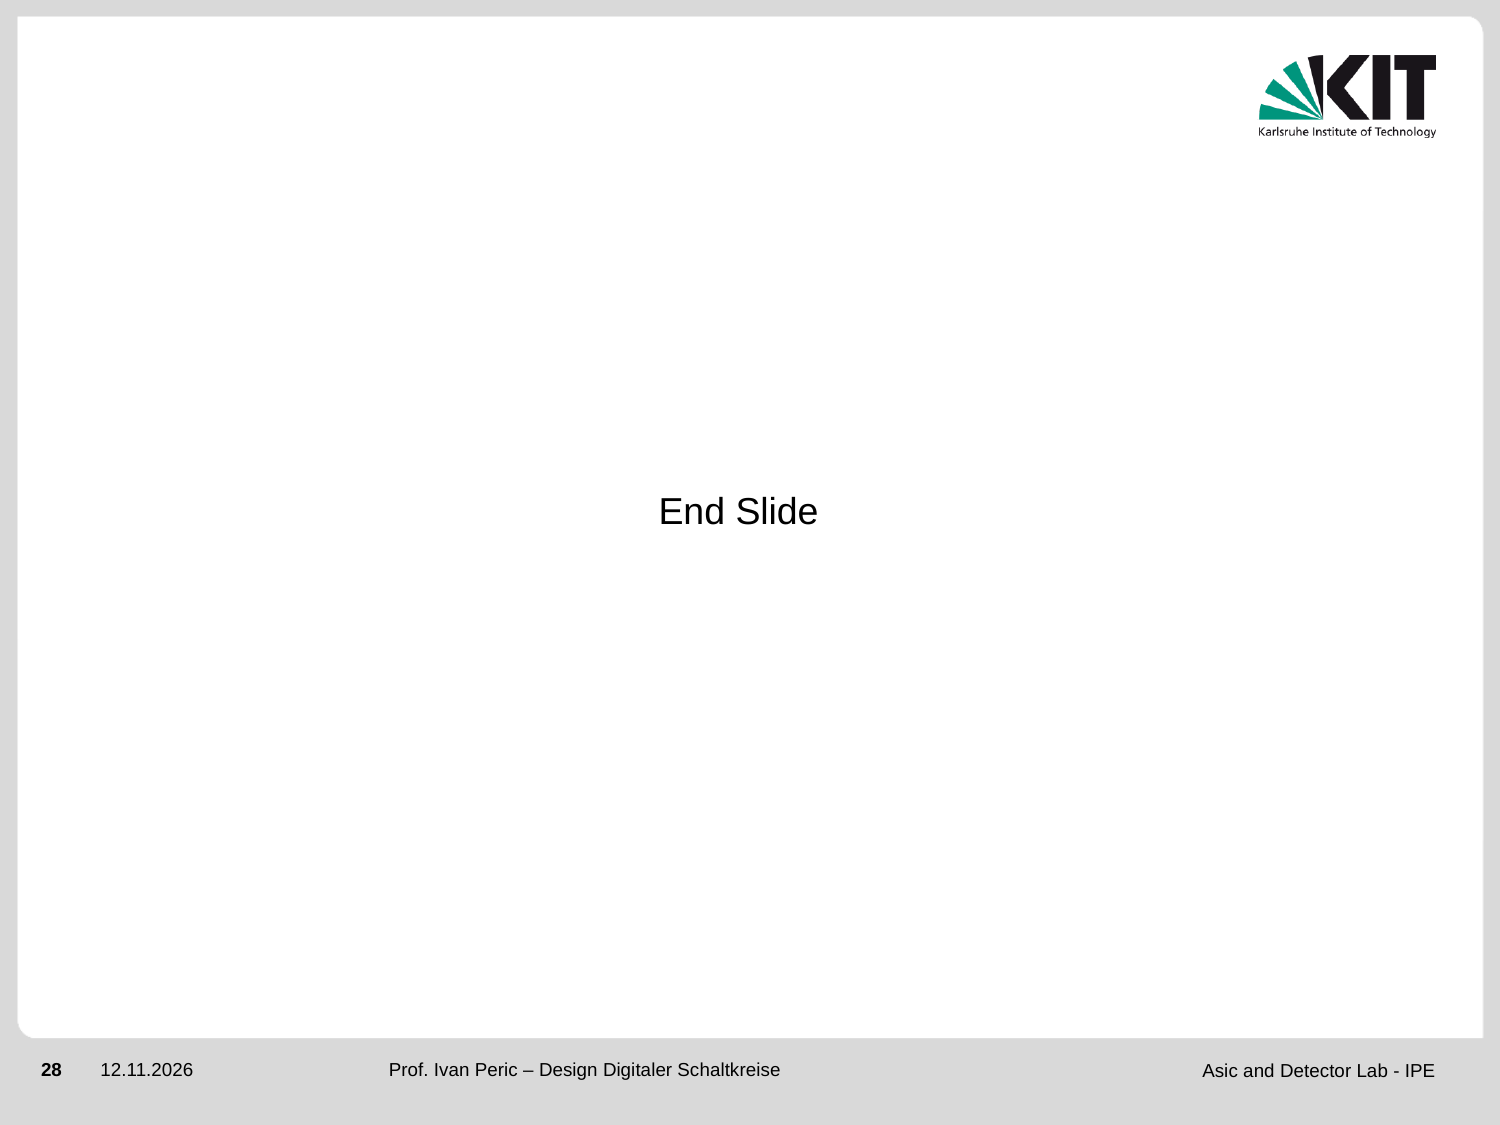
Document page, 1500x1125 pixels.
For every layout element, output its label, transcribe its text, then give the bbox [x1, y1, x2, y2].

picture [0, 0, 1500, 1125]
text_box End Slide [643, 479, 1117, 540]
